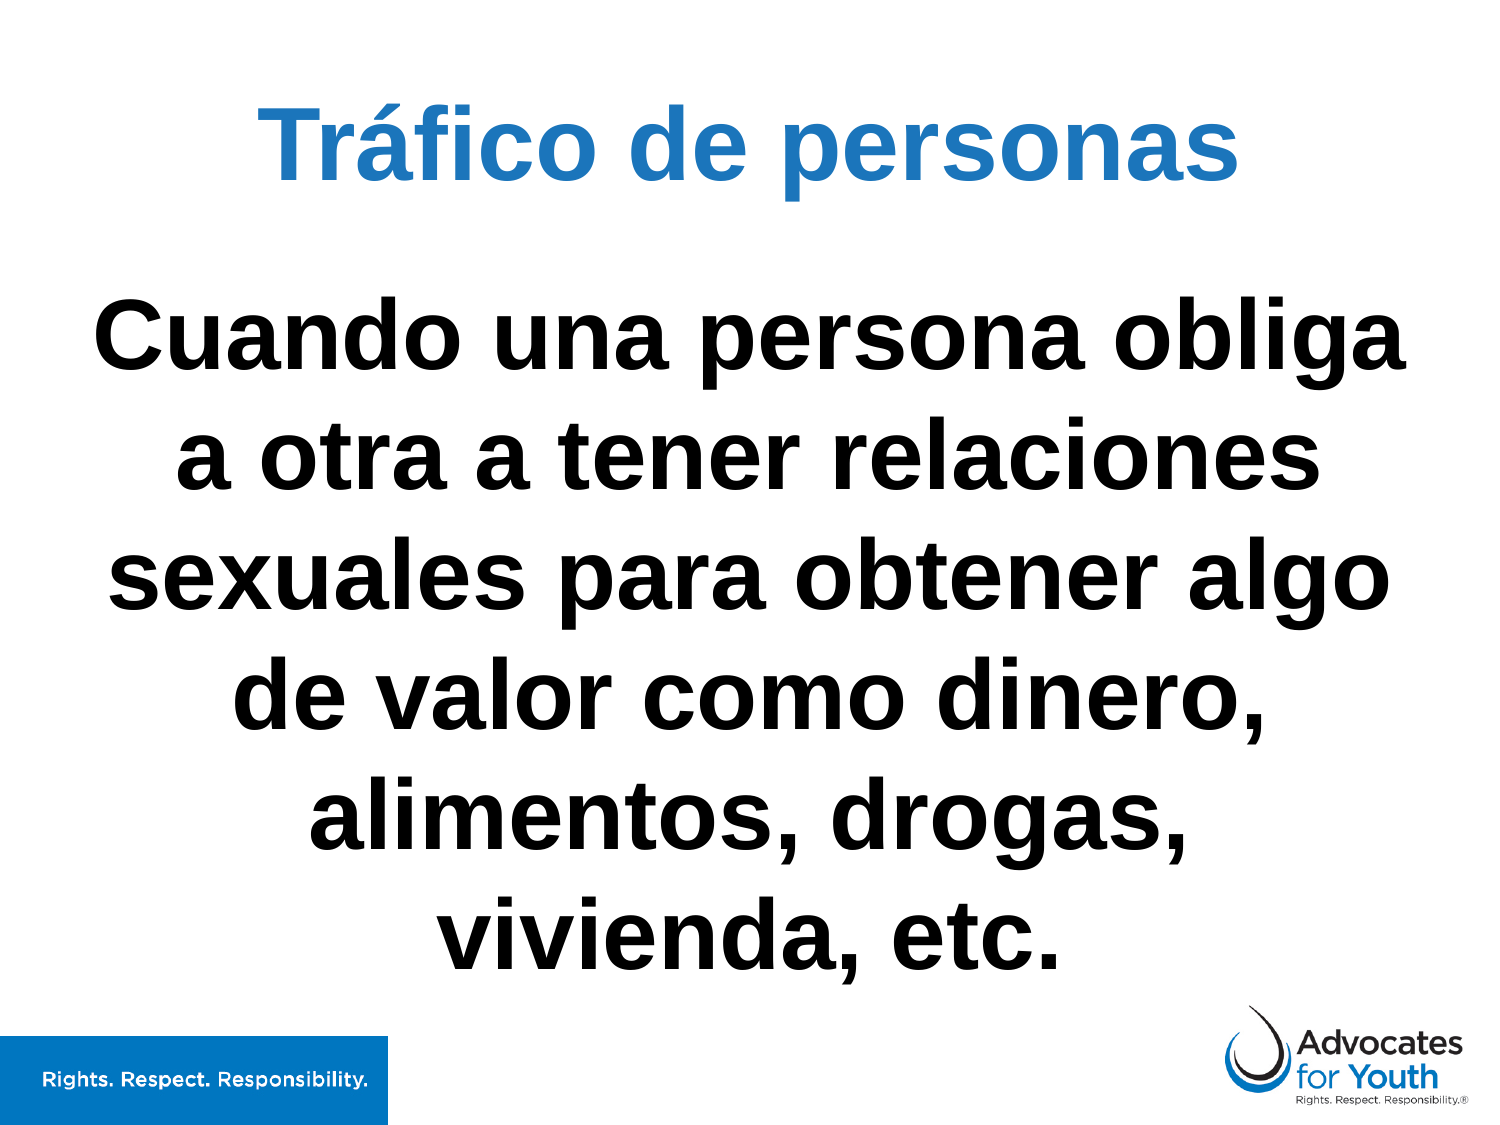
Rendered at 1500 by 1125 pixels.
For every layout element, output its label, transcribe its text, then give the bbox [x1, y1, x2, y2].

title Tráfico de personas [75, 45, 1425, 233]
picture [0, 1036, 388, 1125]
picture [1199, 990, 1500, 1125]
list Cuando una persona obliga a otra a tener relaciones sexuales para obtener algo de valor como dinero, alimentos, drogas, vivienda, etc. [75, 262, 1425, 1005]
